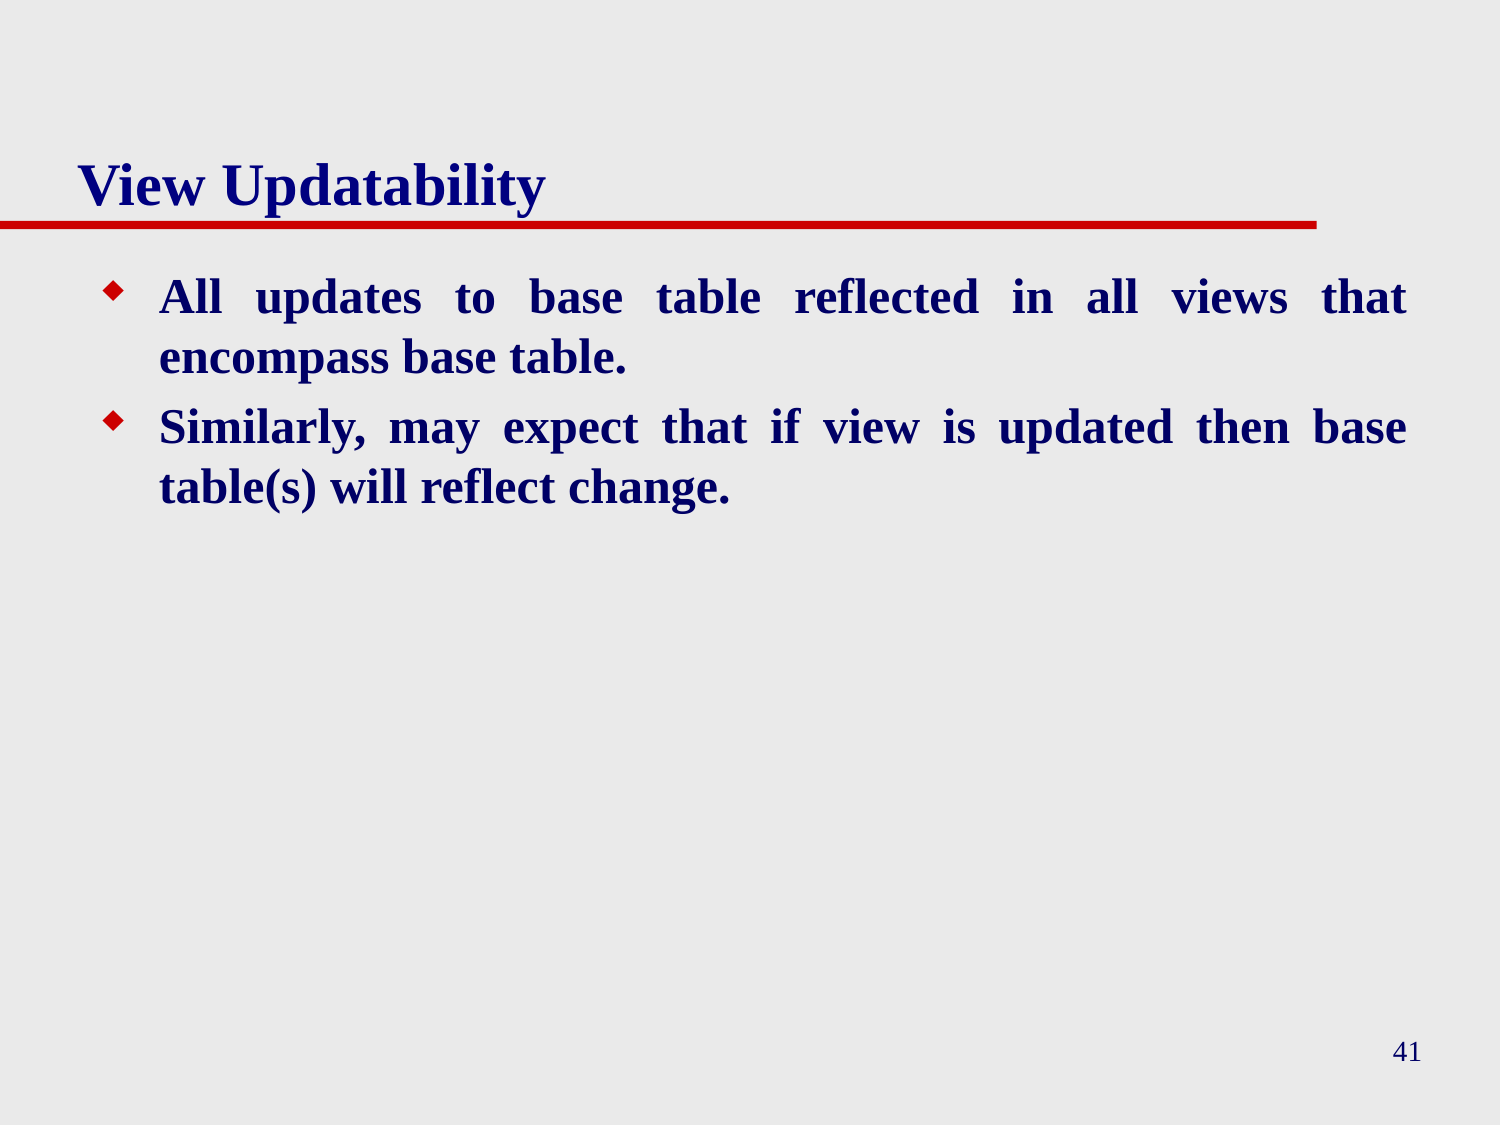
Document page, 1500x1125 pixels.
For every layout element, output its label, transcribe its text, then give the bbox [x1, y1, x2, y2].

title View Updatability [62, 43, 1338, 226]
slide_number 41 [1124, 1012, 1438, 1088]
list All updates to base table reflected in all views that encompass base table. Similarly, may expect that if view is updated then base table(s) will reflect change. [87, 255, 1424, 931]
